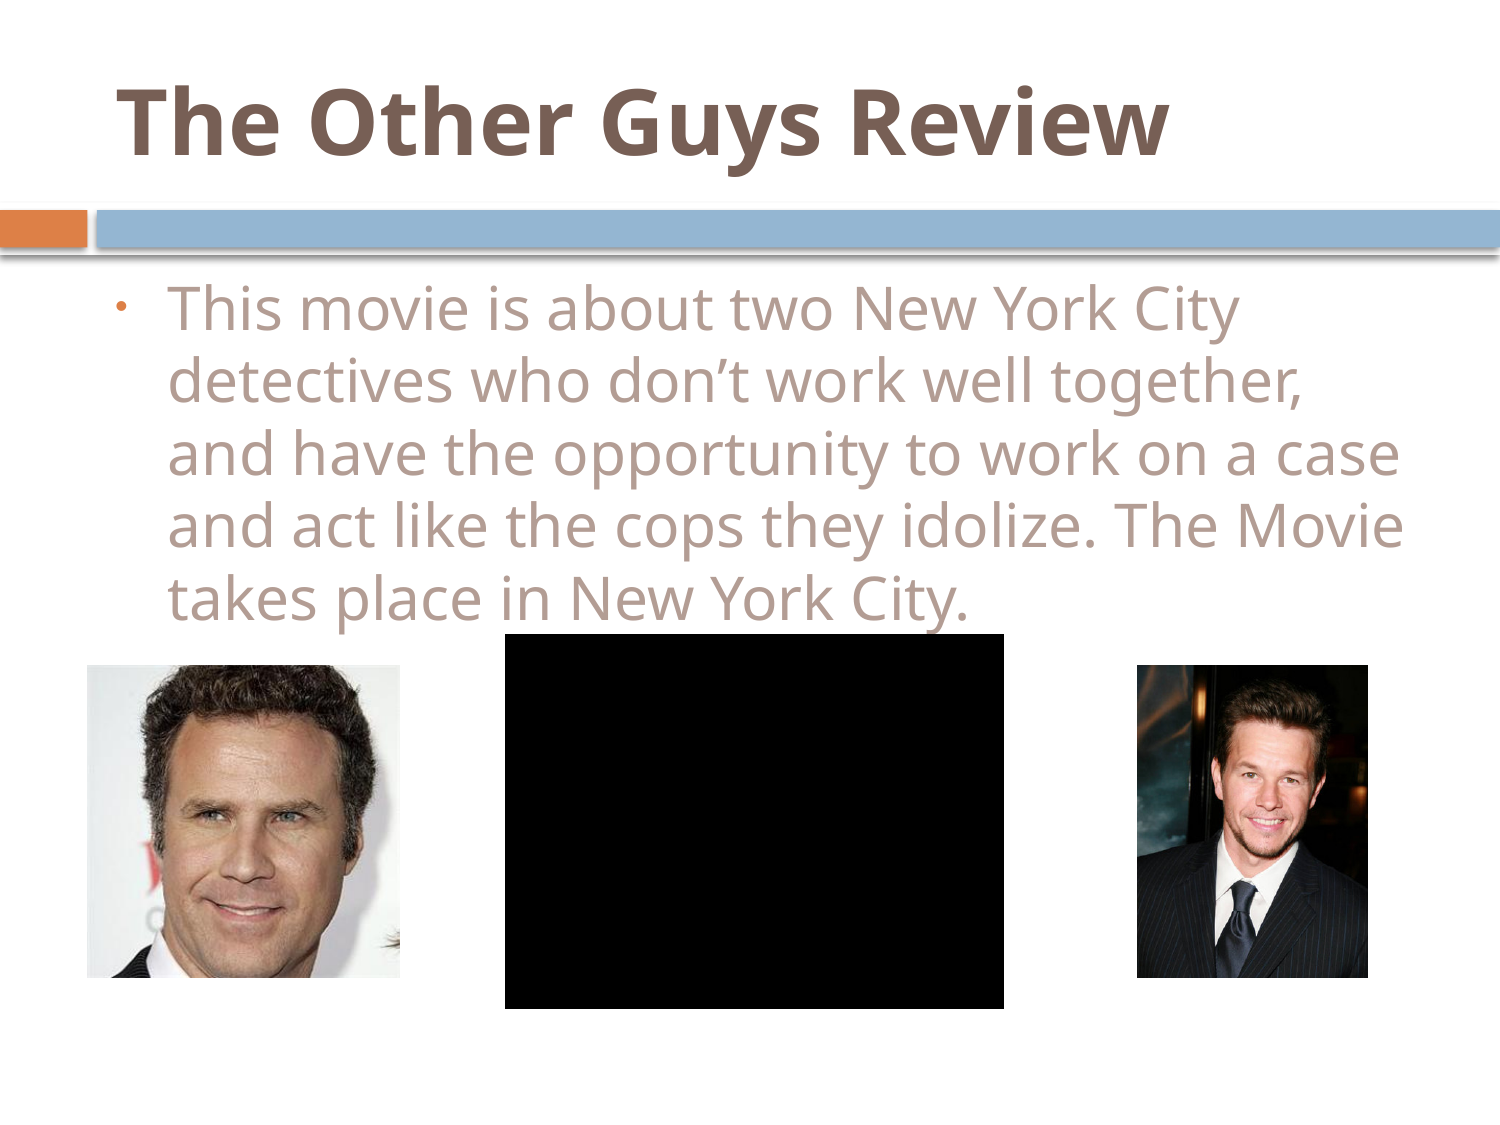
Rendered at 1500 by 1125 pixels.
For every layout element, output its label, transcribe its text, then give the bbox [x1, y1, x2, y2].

picture [87, 665, 401, 979]
picture [1137, 665, 1368, 979]
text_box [504, 633, 1005, 1010]
list This movie is about two New York City detectives who don’t work well together, and have the opportunity to work on a case and act like the cops they idolize. The Movie takes place in New York City. [100, 262, 1438, 1000]
title The Other Guys Review [100, 37, 1438, 200]
